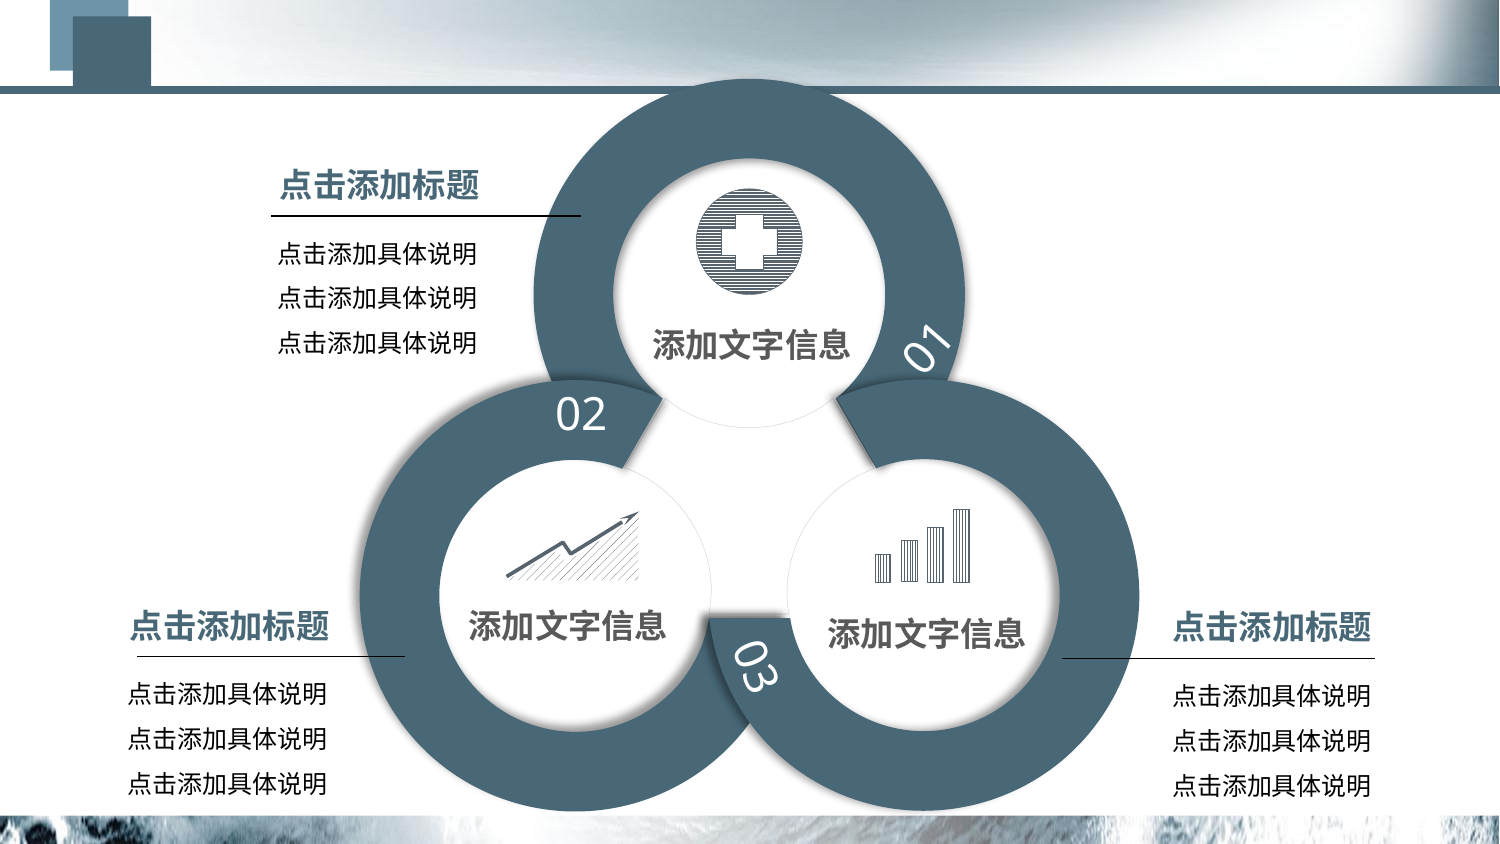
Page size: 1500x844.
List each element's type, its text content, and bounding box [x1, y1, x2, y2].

text_box 点击添加标题 [89, 597, 357, 653]
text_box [362, 377, 753, 823]
text_box 点击添加具体说明 点击添加具体说明 点击添加具体说明 [87, 656, 357, 806]
text_box 点击添加标题 [239, 156, 520, 212]
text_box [533, 78, 966, 388]
picture [0, 0, 1500, 94]
picture [0, 816, 1500, 844]
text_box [721, 389, 1137, 822]
text_box 点击添加具体说明 点击添加具体说明 点击添加具体说明 [237, 215, 519, 366]
text_box 点击添加具体说明 点击添加具体说明 点击添加具体说明 [1142, 658, 1413, 808]
text_box 点击添加标题 [1142, 599, 1413, 654]
